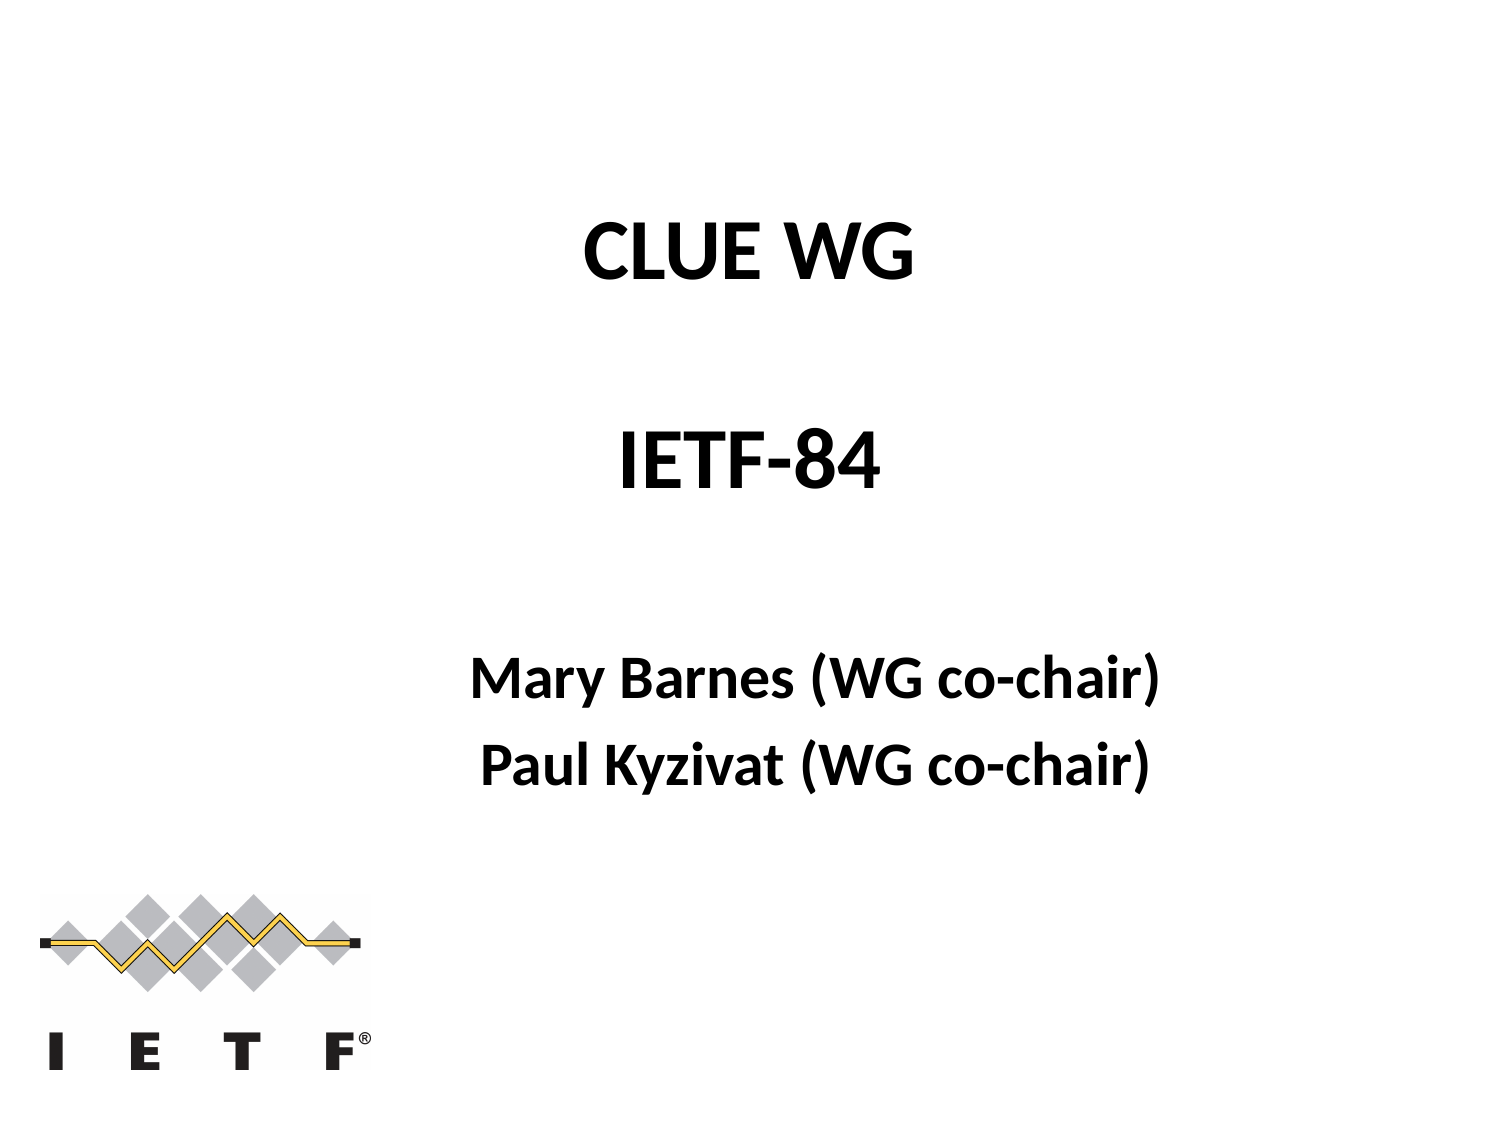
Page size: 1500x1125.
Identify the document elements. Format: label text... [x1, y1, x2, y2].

picture [40, 894, 372, 1071]
subtitle Mary Barnes (WG co-chair) Paul Kyzivat (WG co-chair) [291, 628, 1341, 805]
title CLUE WG IETF-84 [112, 183, 1388, 516]
